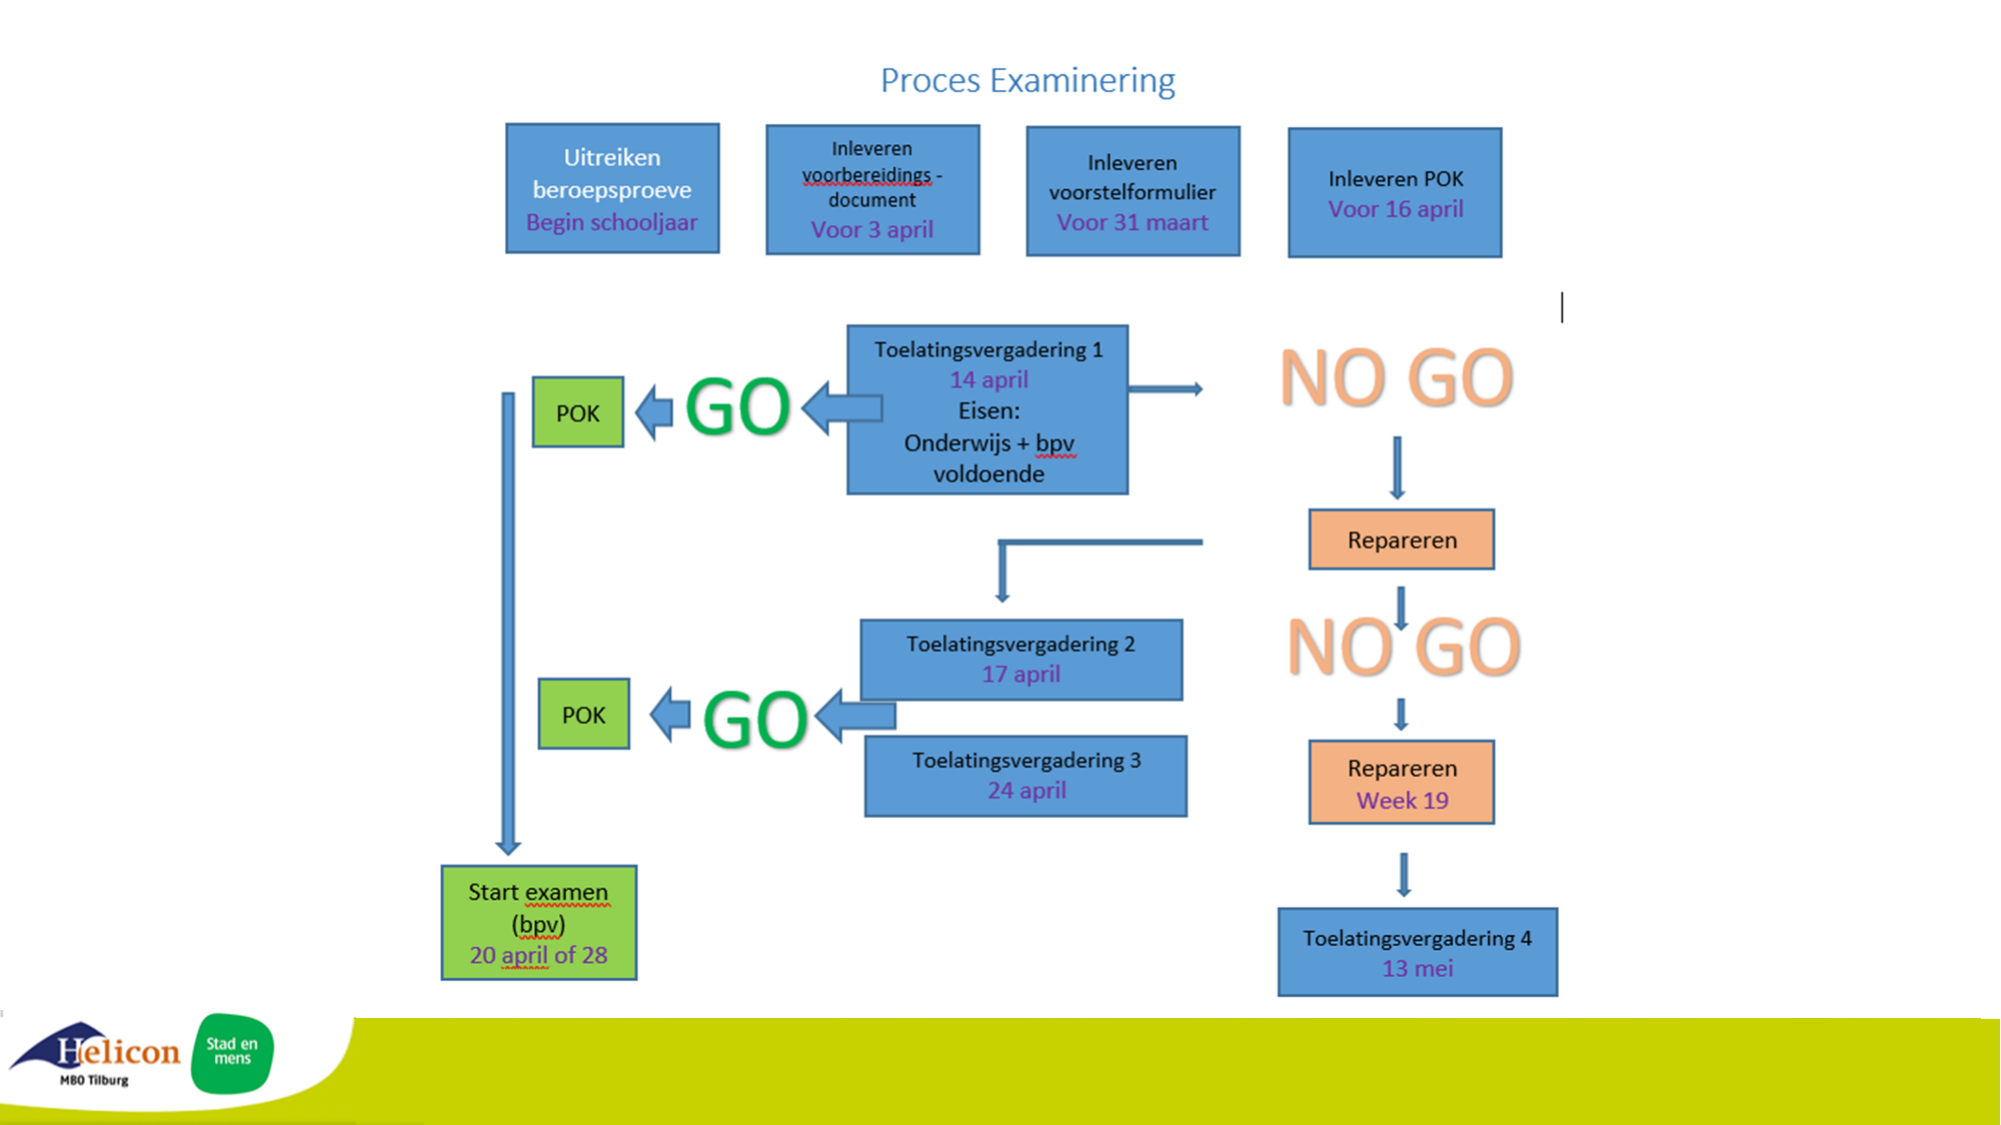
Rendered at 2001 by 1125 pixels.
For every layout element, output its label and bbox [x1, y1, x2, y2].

picture [0, 1010, 424, 1125]
picture [339, 33, 1711, 1001]
